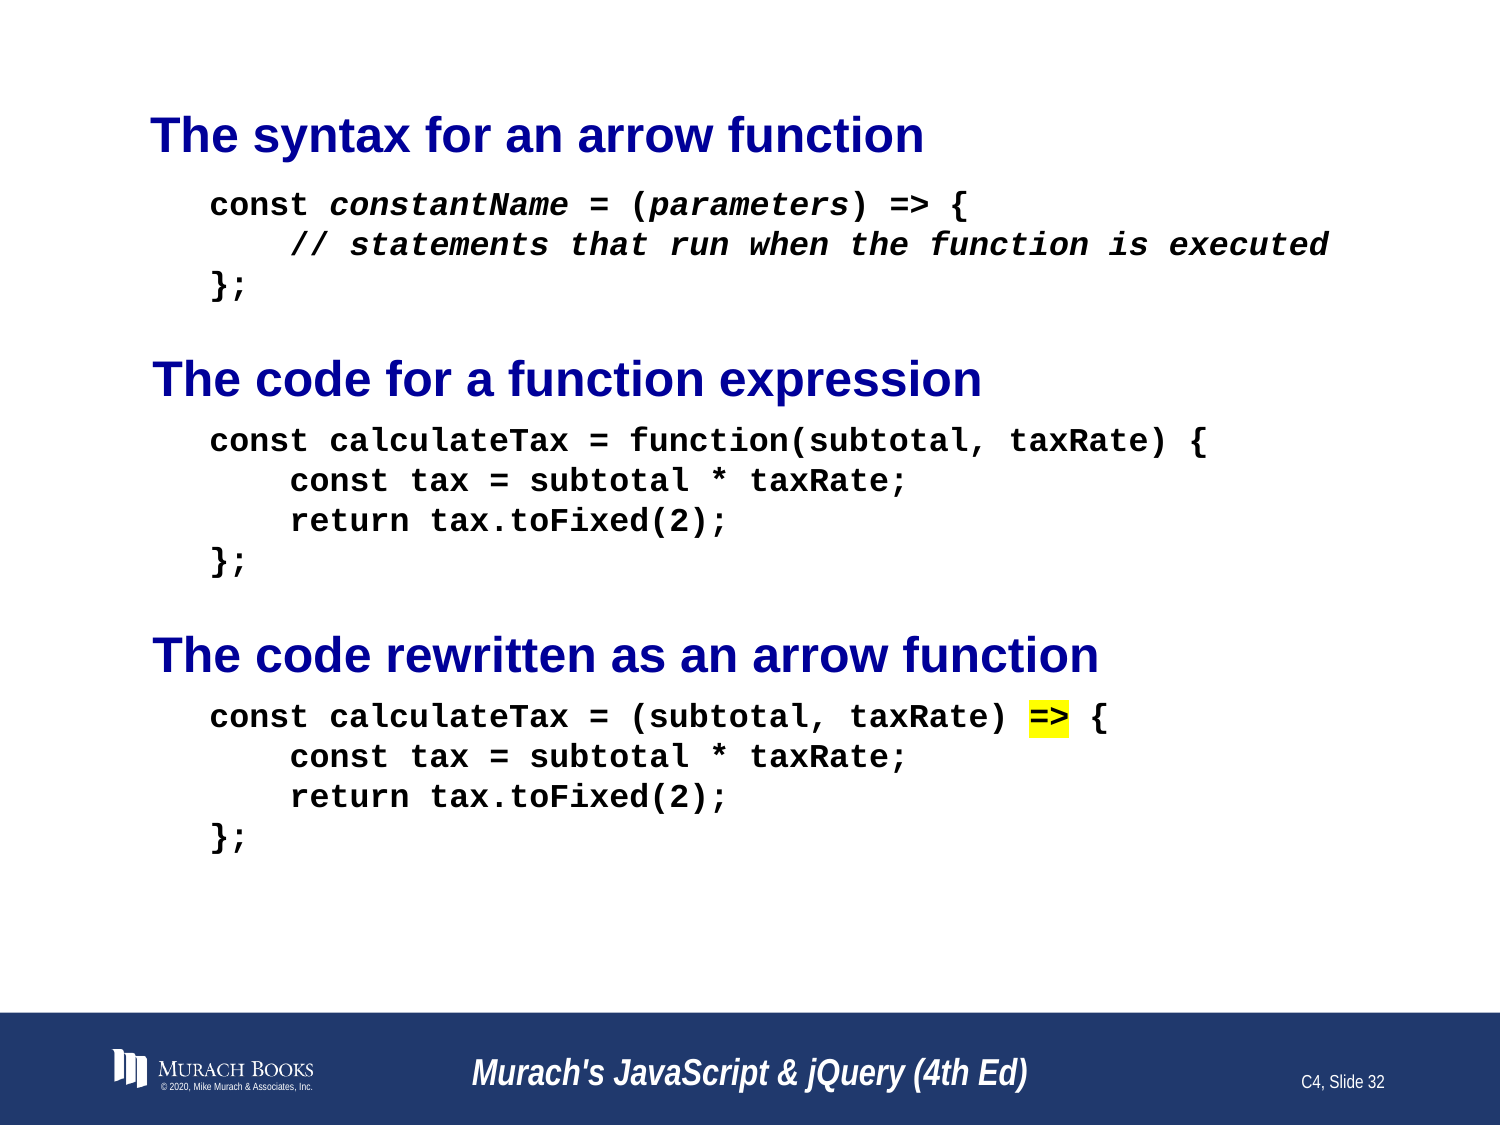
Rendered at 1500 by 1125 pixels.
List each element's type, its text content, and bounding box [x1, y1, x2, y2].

list const constantName = (parameters) => { // statements that run when the function is executed }; The code for a function expression const calculateTax = function(subtotal, taxRate) { const tax = subtotal * taxRate; return tax.toFixed(2); }; The code rewritten as an arrow function const calculateTax = (subtotal, taxRate) => { const tax = subtotal * taxRate; return tax.toFixed(2); }; [137, 174, 1350, 975]
slide_number C4, Slide 32 [1087, 1025, 1400, 1100]
footer © 2020, Mike Murach & Associates, Inc. [12, 1025, 463, 1100]
slide_number Murach's JavaScript & jQuery (4th Ed) [463, 1025, 1050, 1100]
title The syntax for an arrow function [150, 102, 1350, 164]
